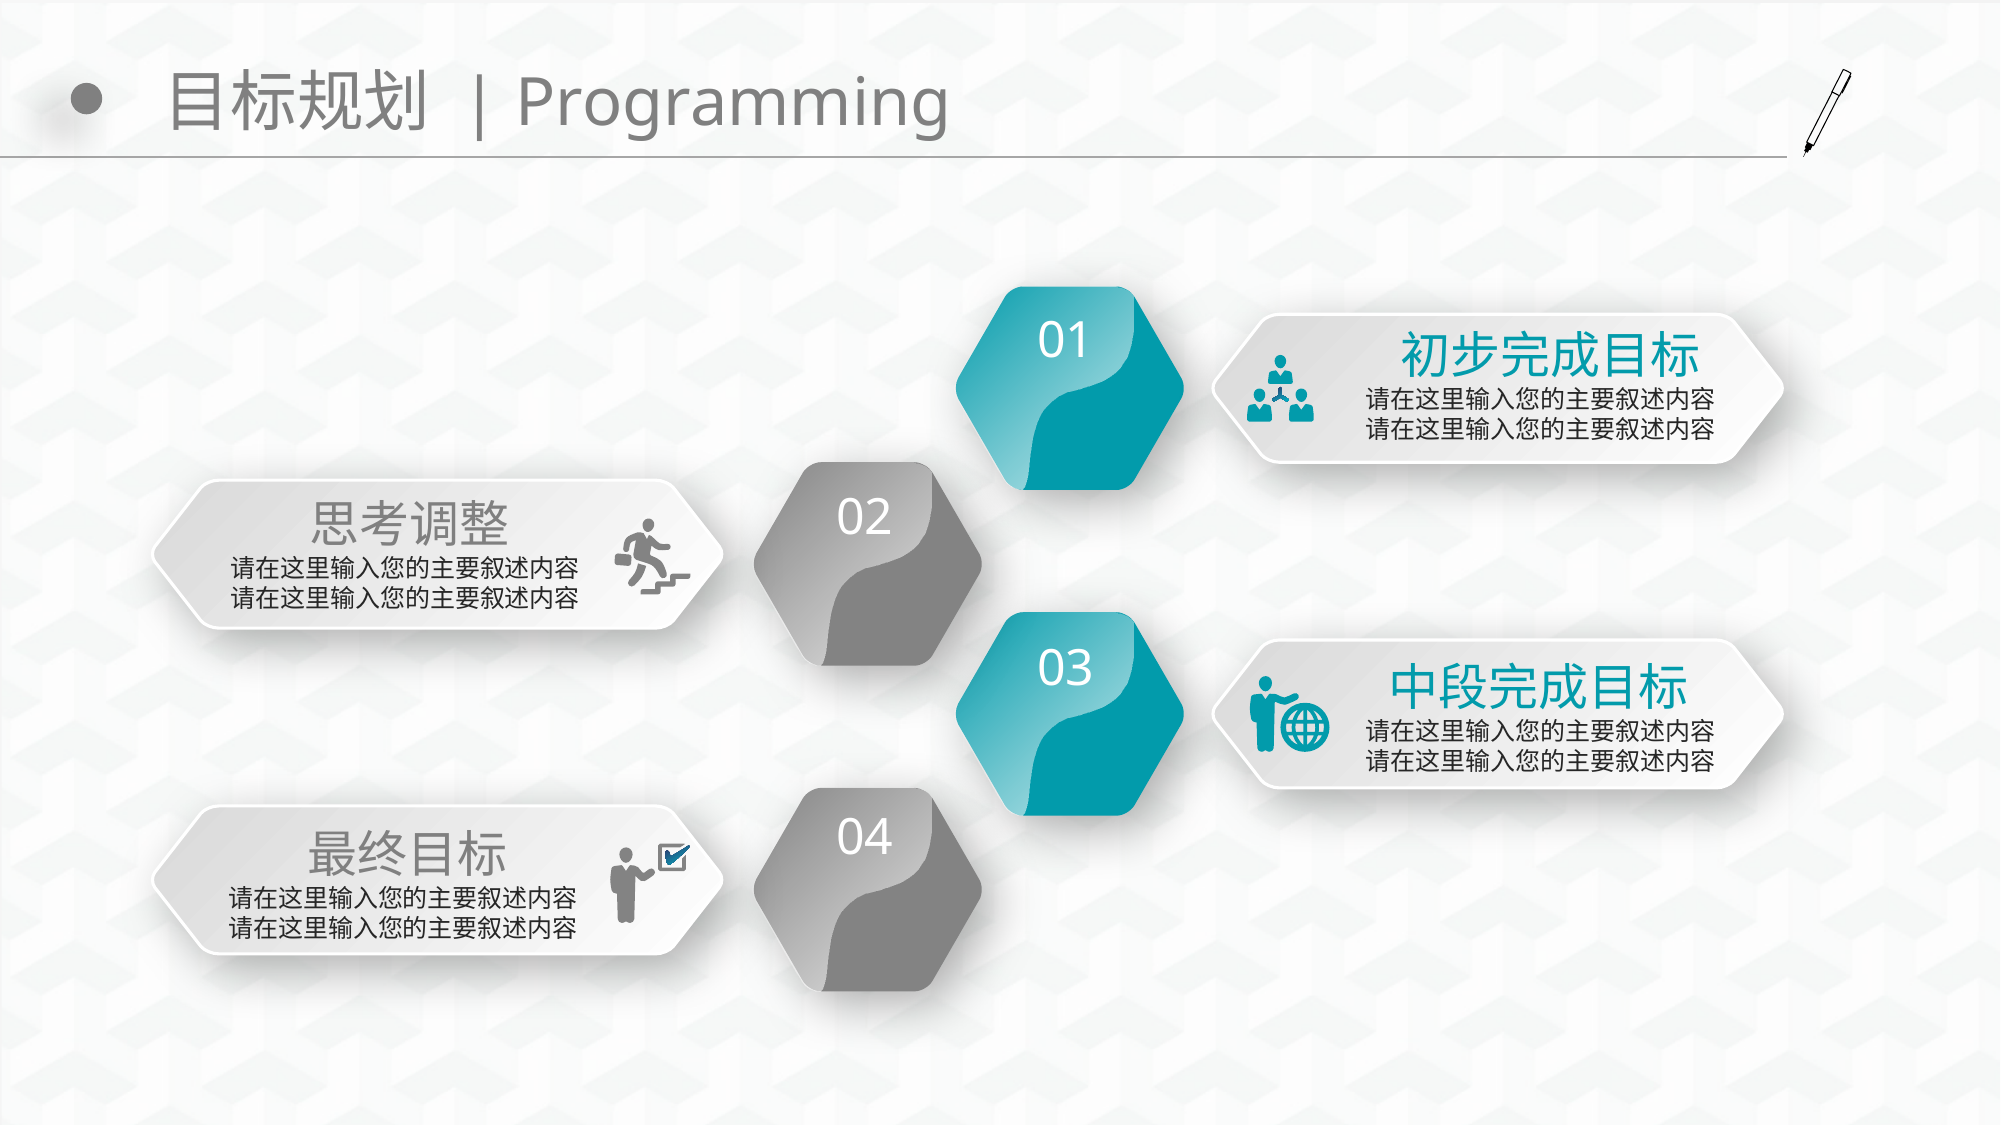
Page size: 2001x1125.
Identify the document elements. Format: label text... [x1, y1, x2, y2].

title 目标规划 | Programming [152, 27, 1789, 169]
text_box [1212, 314, 1783, 535]
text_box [954, 286, 1185, 491]
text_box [1212, 639, 1783, 866]
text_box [752, 461, 983, 666]
picture [1, 3, 2001, 1125]
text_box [152, 479, 723, 703]
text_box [752, 787, 983, 992]
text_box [152, 805, 723, 1033]
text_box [954, 611, 1185, 816]
